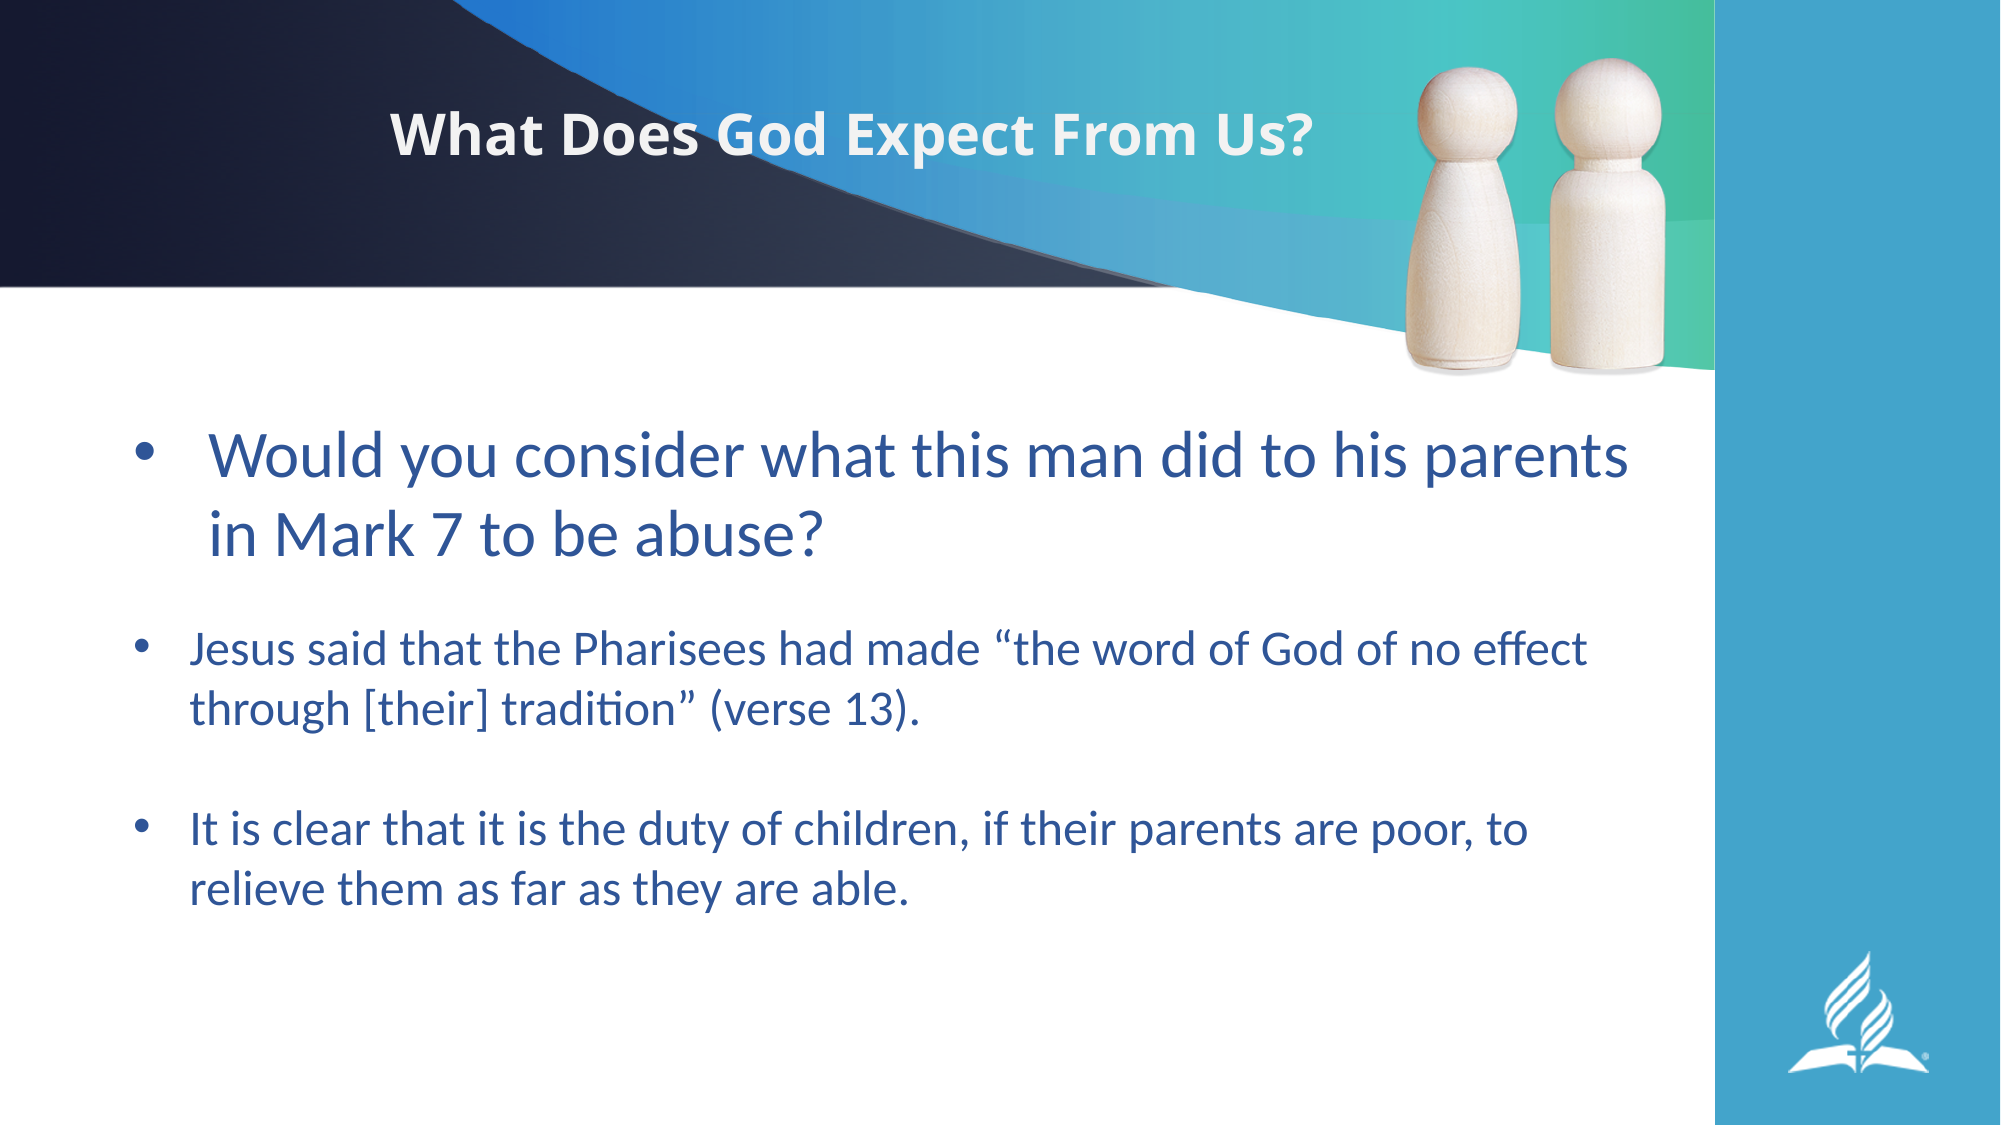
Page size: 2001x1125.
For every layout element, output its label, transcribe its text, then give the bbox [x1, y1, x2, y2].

list [43, 328, 1678, 1043]
title What Does God Expect From Us? [43, 35, 1678, 254]
text_box Would you consider what this man did to his parents in Mark 7 to be abuse? Jesus said that the Pharisees had made “the word of God of no effect through [their] tradition” (verse 13). It is clear that it is the duty of children, if their parents are poor, to relieve them as far as they are able. [118, 402, 1678, 1125]
picture [0, 0, 2001, 1125]
